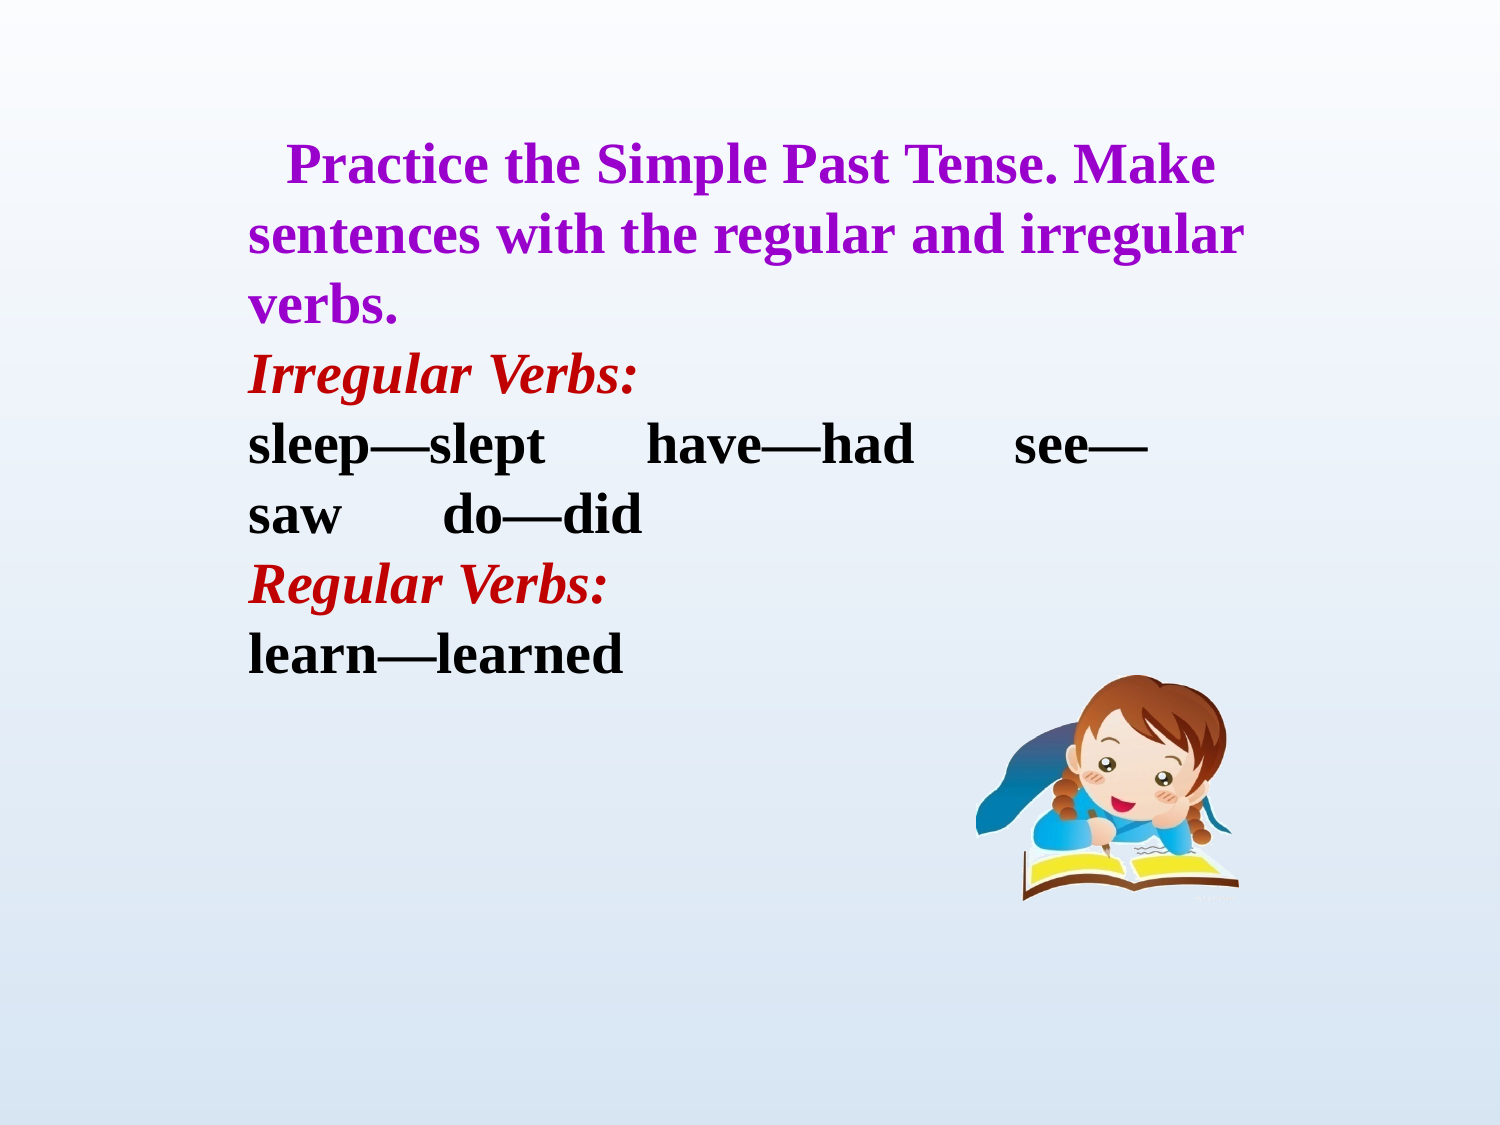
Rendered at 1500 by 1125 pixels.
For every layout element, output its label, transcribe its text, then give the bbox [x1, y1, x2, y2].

picture [975, 674, 1239, 901]
text_box Practice the Simple Past Tense. Make sentences with the regular and irregular verbs. Irregular Verbs: sleep—slept have—had see—saw do—did Regular Verbs: learn—learned [233, 117, 1280, 693]
